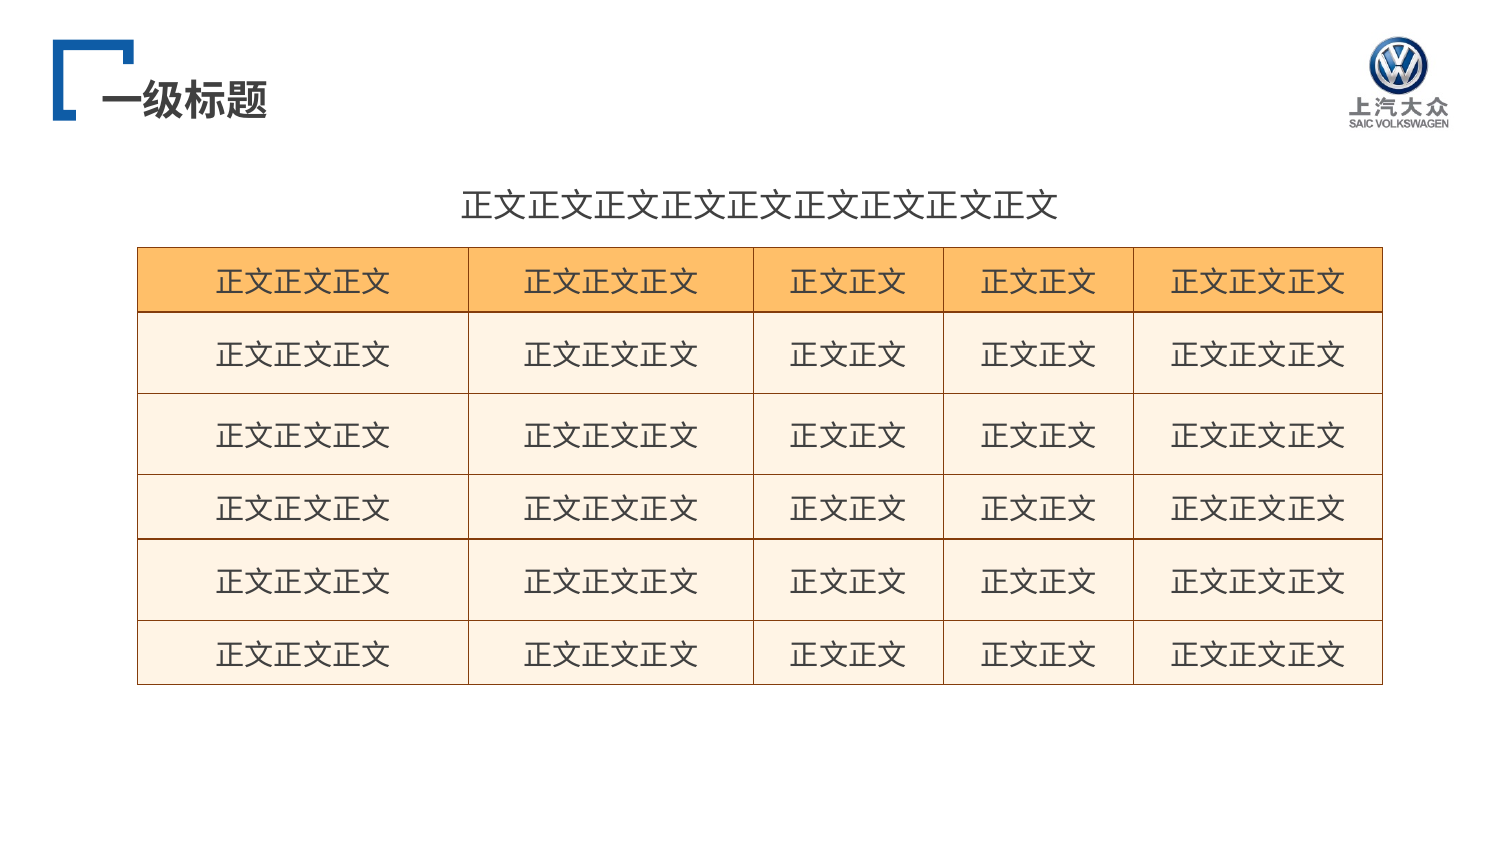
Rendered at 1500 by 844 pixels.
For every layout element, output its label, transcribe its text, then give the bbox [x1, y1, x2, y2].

table_cell 正文正文 [944, 540, 1133, 620]
table_cell 正文正文正文 [1134, 540, 1382, 620]
table_cell 正文正文 [754, 540, 943, 620]
table_header 正文正文正文 [138, 248, 468, 311]
table_cell 正文正文正文 [138, 540, 468, 620]
table_cell 正文正文 [944, 475, 1133, 538]
table_cell 正文正文 [754, 394, 943, 474]
table_cell 正文正文正文 [138, 313, 468, 393]
table_cell 正文正文正文 [469, 394, 753, 474]
table_cell 正文正文正文 [138, 475, 468, 538]
table_cell 正文正文 [944, 394, 1133, 474]
table_cell 正文正文正文 [1134, 475, 1382, 538]
table_header 正文正文正文 [1134, 248, 1382, 311]
picture [1338, 32, 1459, 131]
table_header 正文正文正文 [469, 248, 753, 311]
table_cell 正文正文 [944, 313, 1133, 393]
table_cell 正文正文正文 [469, 475, 753, 538]
table_cell 正文正文 [754, 313, 943, 393]
table_cell 正文正文 [754, 475, 943, 538]
table_cell 正文正文正文 [138, 621, 468, 684]
table_cell 正文正文正文 [1134, 313, 1382, 393]
table_header 正文正文 [944, 248, 1133, 311]
table_cell 正文正文正文 [469, 540, 753, 620]
title 一级标题 [86, 71, 1279, 126]
table_cell 正文正文正文 [138, 394, 468, 474]
text_box 正文正文正文正文正文正文正文正文正文 [445, 177, 1075, 232]
table_header 正文正文 [754, 248, 943, 311]
table_cell 正文正文正文 [469, 313, 753, 393]
table_cell 正文正文正文 [1134, 394, 1382, 474]
table_cell 正文正文 [944, 621, 1133, 684]
table_cell 正文正文正文 [469, 621, 753, 684]
table_cell 正文正文正文 [1134, 621, 1382, 684]
table_cell 正文正文 [754, 621, 943, 684]
